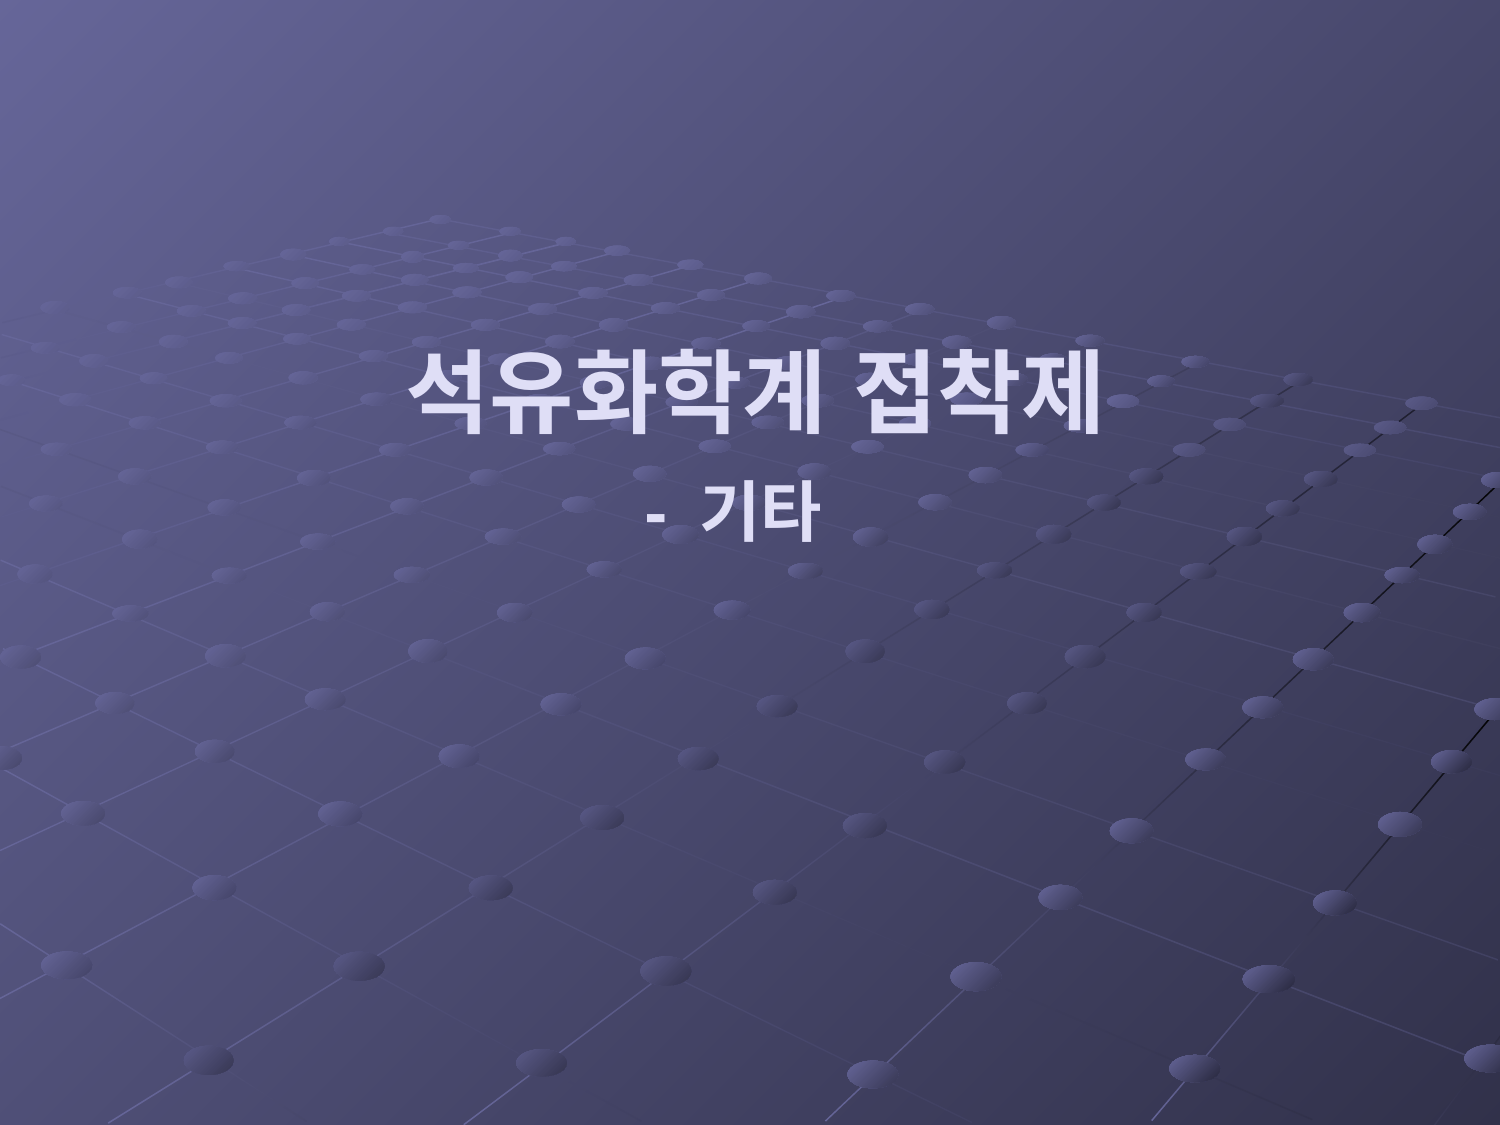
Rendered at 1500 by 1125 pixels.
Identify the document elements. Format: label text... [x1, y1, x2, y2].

title 석유화학계 접착제 - 기타 [112, 302, 1400, 588]
